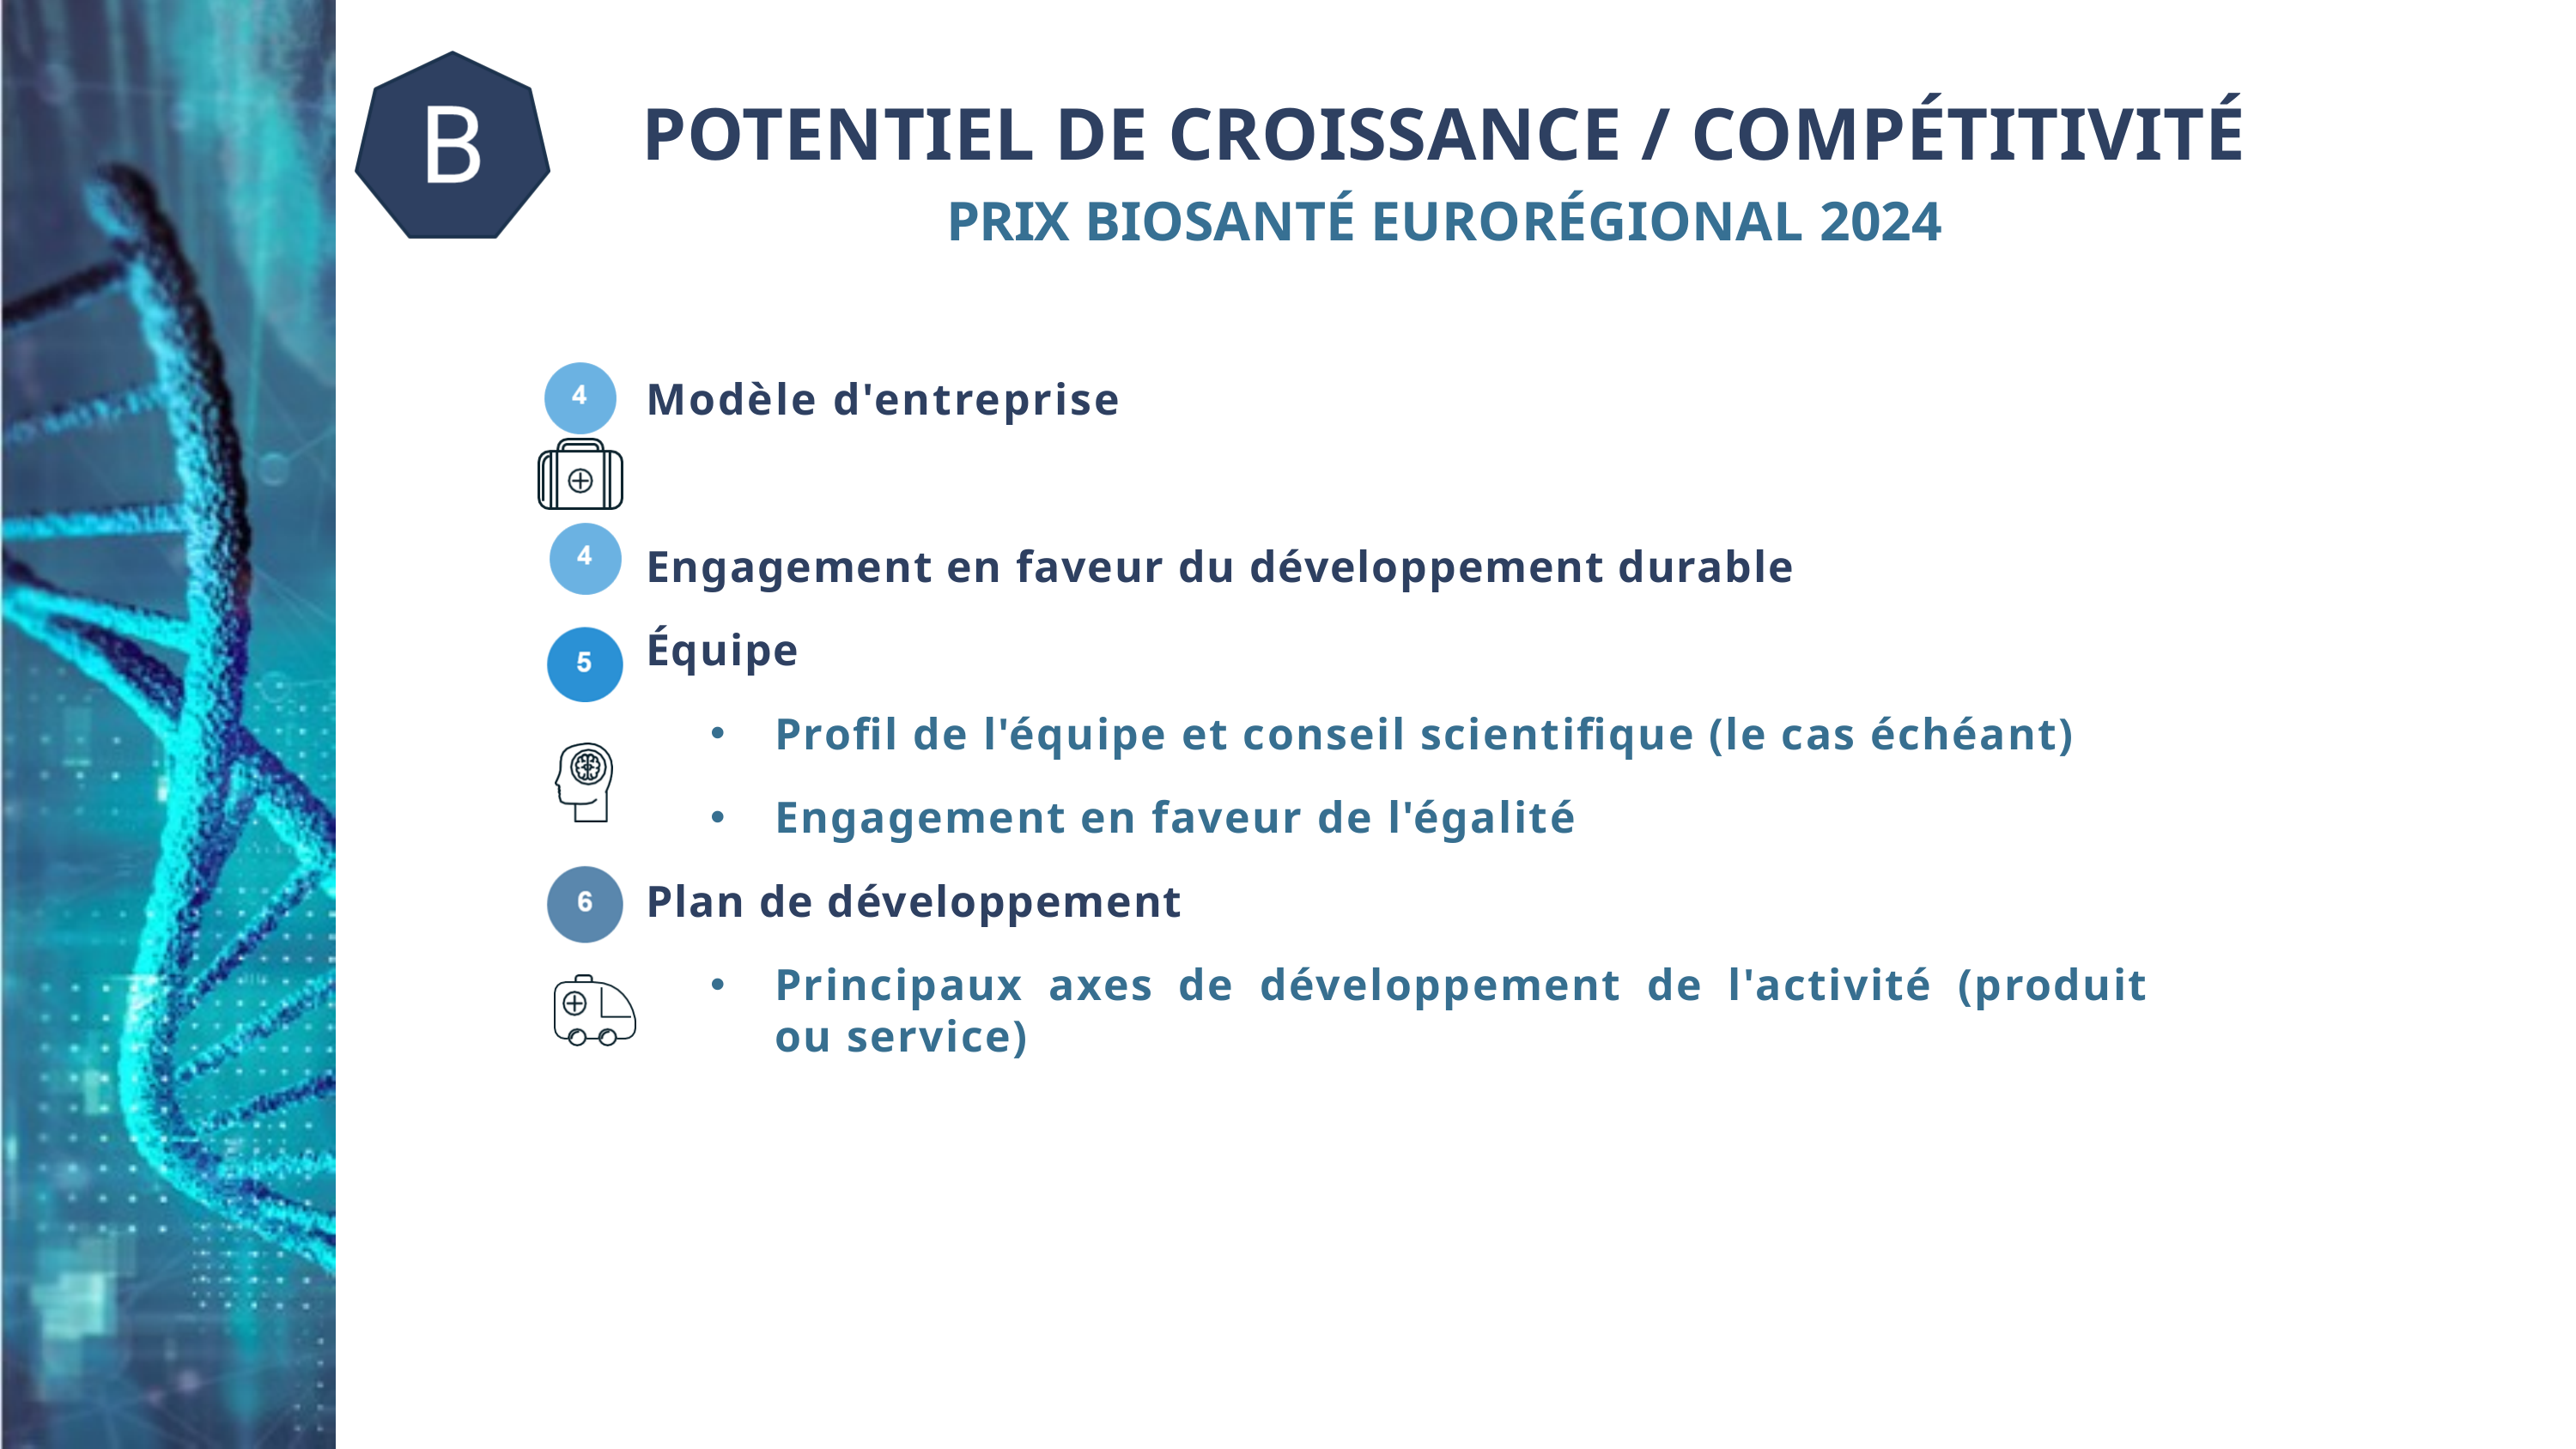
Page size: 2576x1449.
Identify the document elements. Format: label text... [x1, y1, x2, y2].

picture [354, 47, 551, 276]
text_box Modèle d'entreprise Engagement en faveur du développement durable Équipe Profil de l'équipe et conseil scientifique (le cas échéant) Engagement en faveur de l'égalité Plan de développement Principaux axes de développement de l'activité (produit ou service) [644, 370, 2498, 1061]
picture [0, 0, 336, 1449]
picture [554, 973, 636, 1046]
picture [531, 348, 633, 702]
title POTENTIEL DE CROISSANCE / COMPÉTITIVITÉ PRIX BIOSANTÉ EURORÉGIONAL 2024 [504, 70, 2385, 330]
picture [531, 853, 629, 951]
picture [555, 743, 614, 822]
